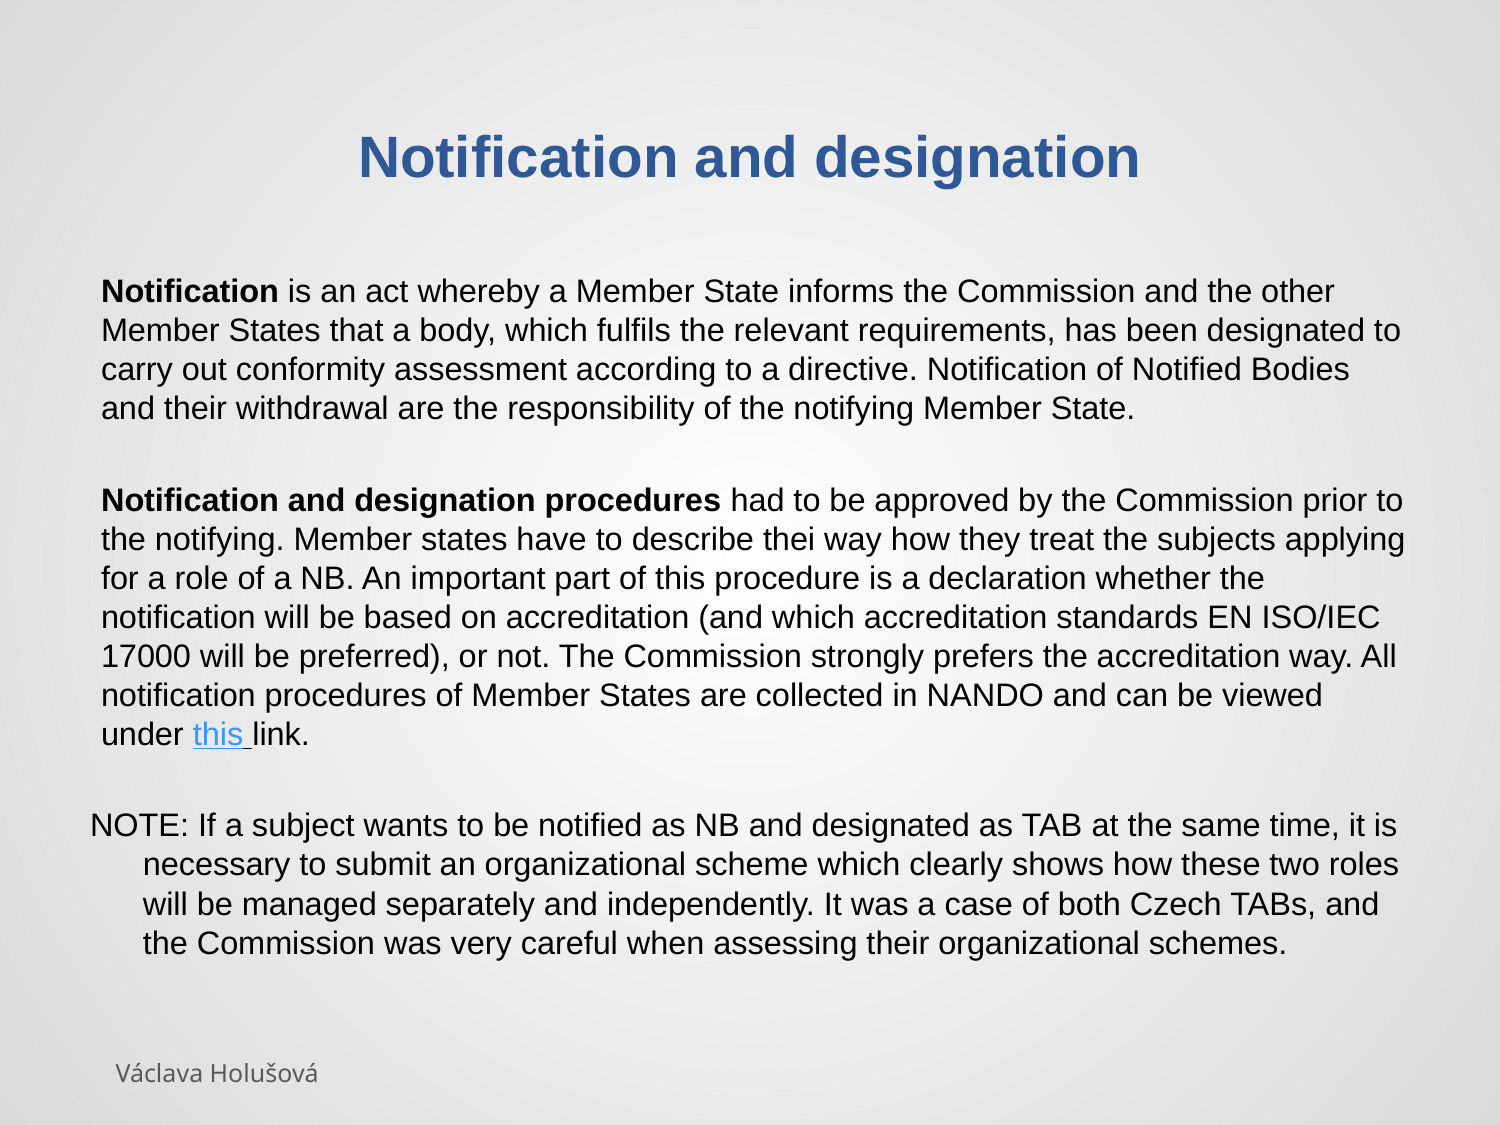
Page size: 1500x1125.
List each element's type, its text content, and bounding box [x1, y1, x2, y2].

footer Václava Holušová [108, 1042, 576, 1103]
list Notification is an act whereby a Member State informs the Commission and the other Member States that a body, which fulfils the relevant requirements, has been designated to carry out conformity assessment according to a directive. Notification of Notified Bodies and their withdrawal are the responsibility of the notifying Member State. Notification and designation procedures had to be approved by the Commission prior to the notifying. Member states have to describe thei way how they treat the subjects applying for a role of a NB. An important part of this procedure is a declaration whether the notification will be based on accreditation (and which accreditation standards EN ISO/IEC 17000 will be preferred), or not. The Commission strongly prefers the accreditation way. All notification procedures of Member States are collected in NANDO and can be viewed under this link. NOTE: If a subject wants to be notified as NB and designated as TAB at the same time, it is necessary to submit an organizational scheme which clearly shows how these two roles will be managed separately and independently. It was a case of both Czech TABs, and the Commission was very careful when assessing their organizational schemes. [75, 262, 1425, 1005]
title Notification and designation [75, 0, 1425, 197]
